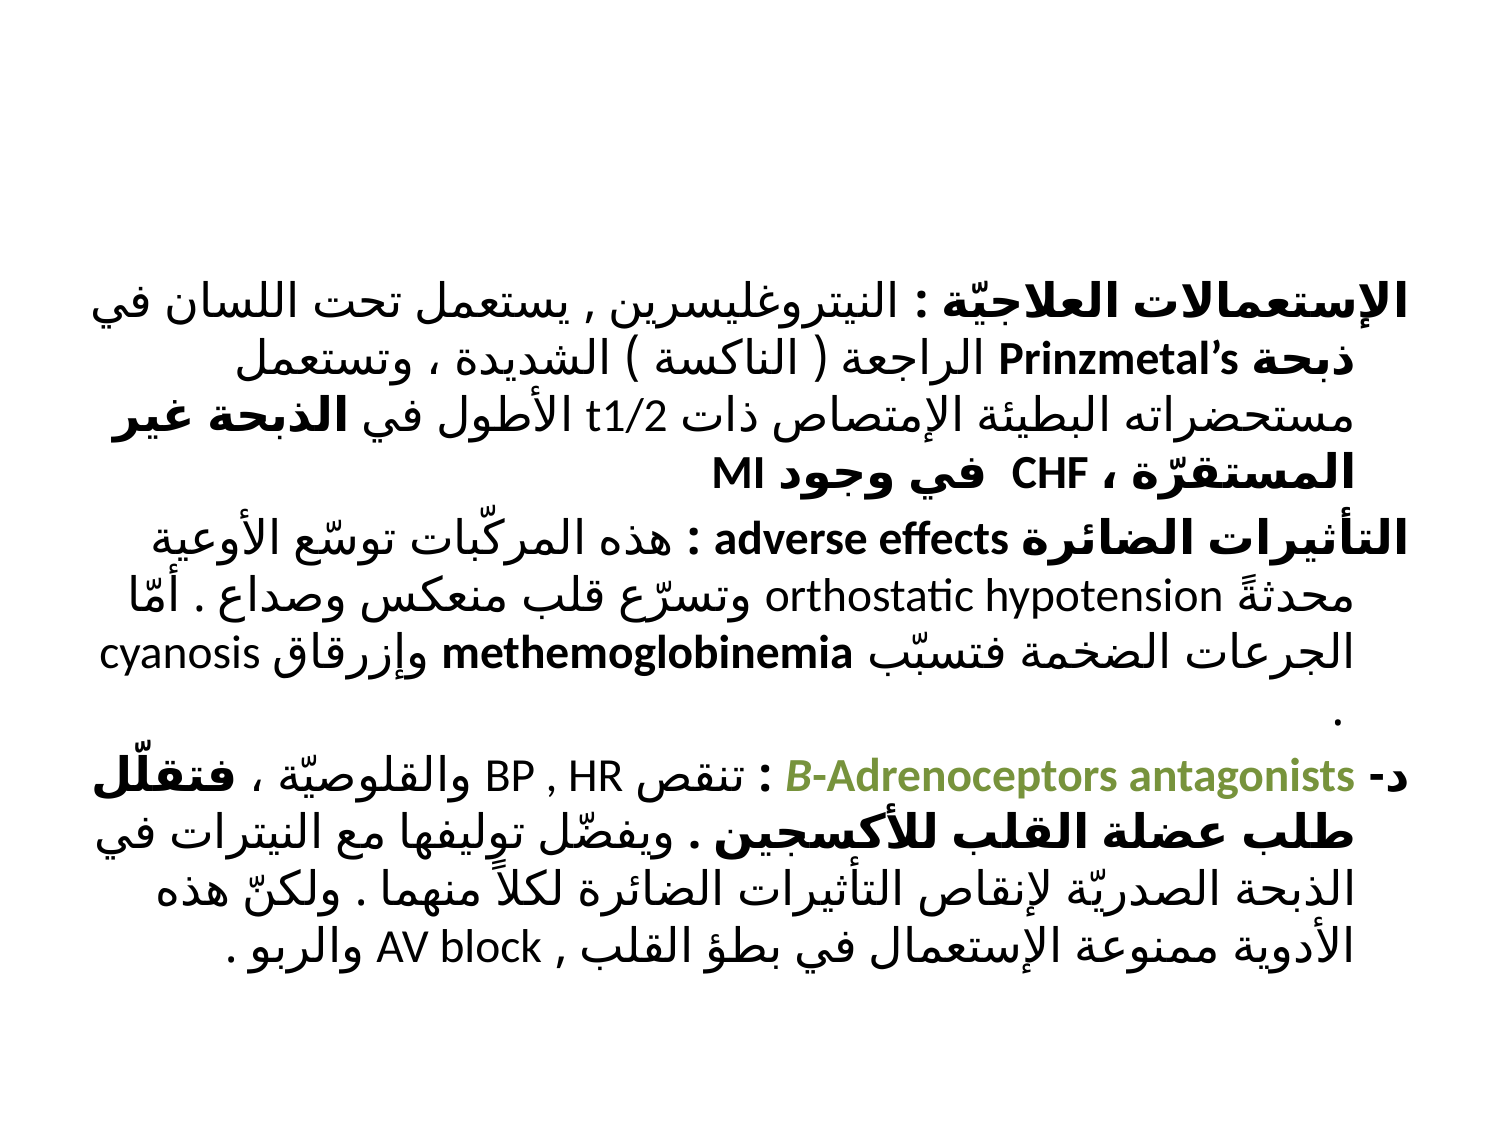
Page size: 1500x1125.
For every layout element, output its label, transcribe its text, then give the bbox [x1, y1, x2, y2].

list الإستعمالات العلاجيّة : النيتروغليسرين , يستعمل تحت اللسان في ذبحة Prinzmetal’s الراجعة ( الناكسة ) الشديدة ، وتستعمل مستحضراته البطيئة الإمتصاص ذات t1/2 الأطول في الذبحة غير المستقرّة ، CHF في وجود MI التأثيرات الضائرة adverse effects : هذه المركّبات توسّع الأوعية محدثةً orthostatic hypotension وتسرّع قلب منعكس وصداع . أمّا الجرعات الضخمة فتسبّب methemoglobinemia وإزرقاق cyanosis . د- B-Adrenoceptors antagonists : تنقص BP , HR والقلوصيّة ، فتقلّل طلب عضلة القلب للأكسجين . ويفضّل توليفها مع النيترات في الذبحة الصدريّة لإنقاص التأثيرات الضائرة لكلاً منهما . ولكنّ هذه الأدوية ممنوعة الإستعمال في بطؤ القلب , AV block والربو . [75, 262, 1425, 1005]
